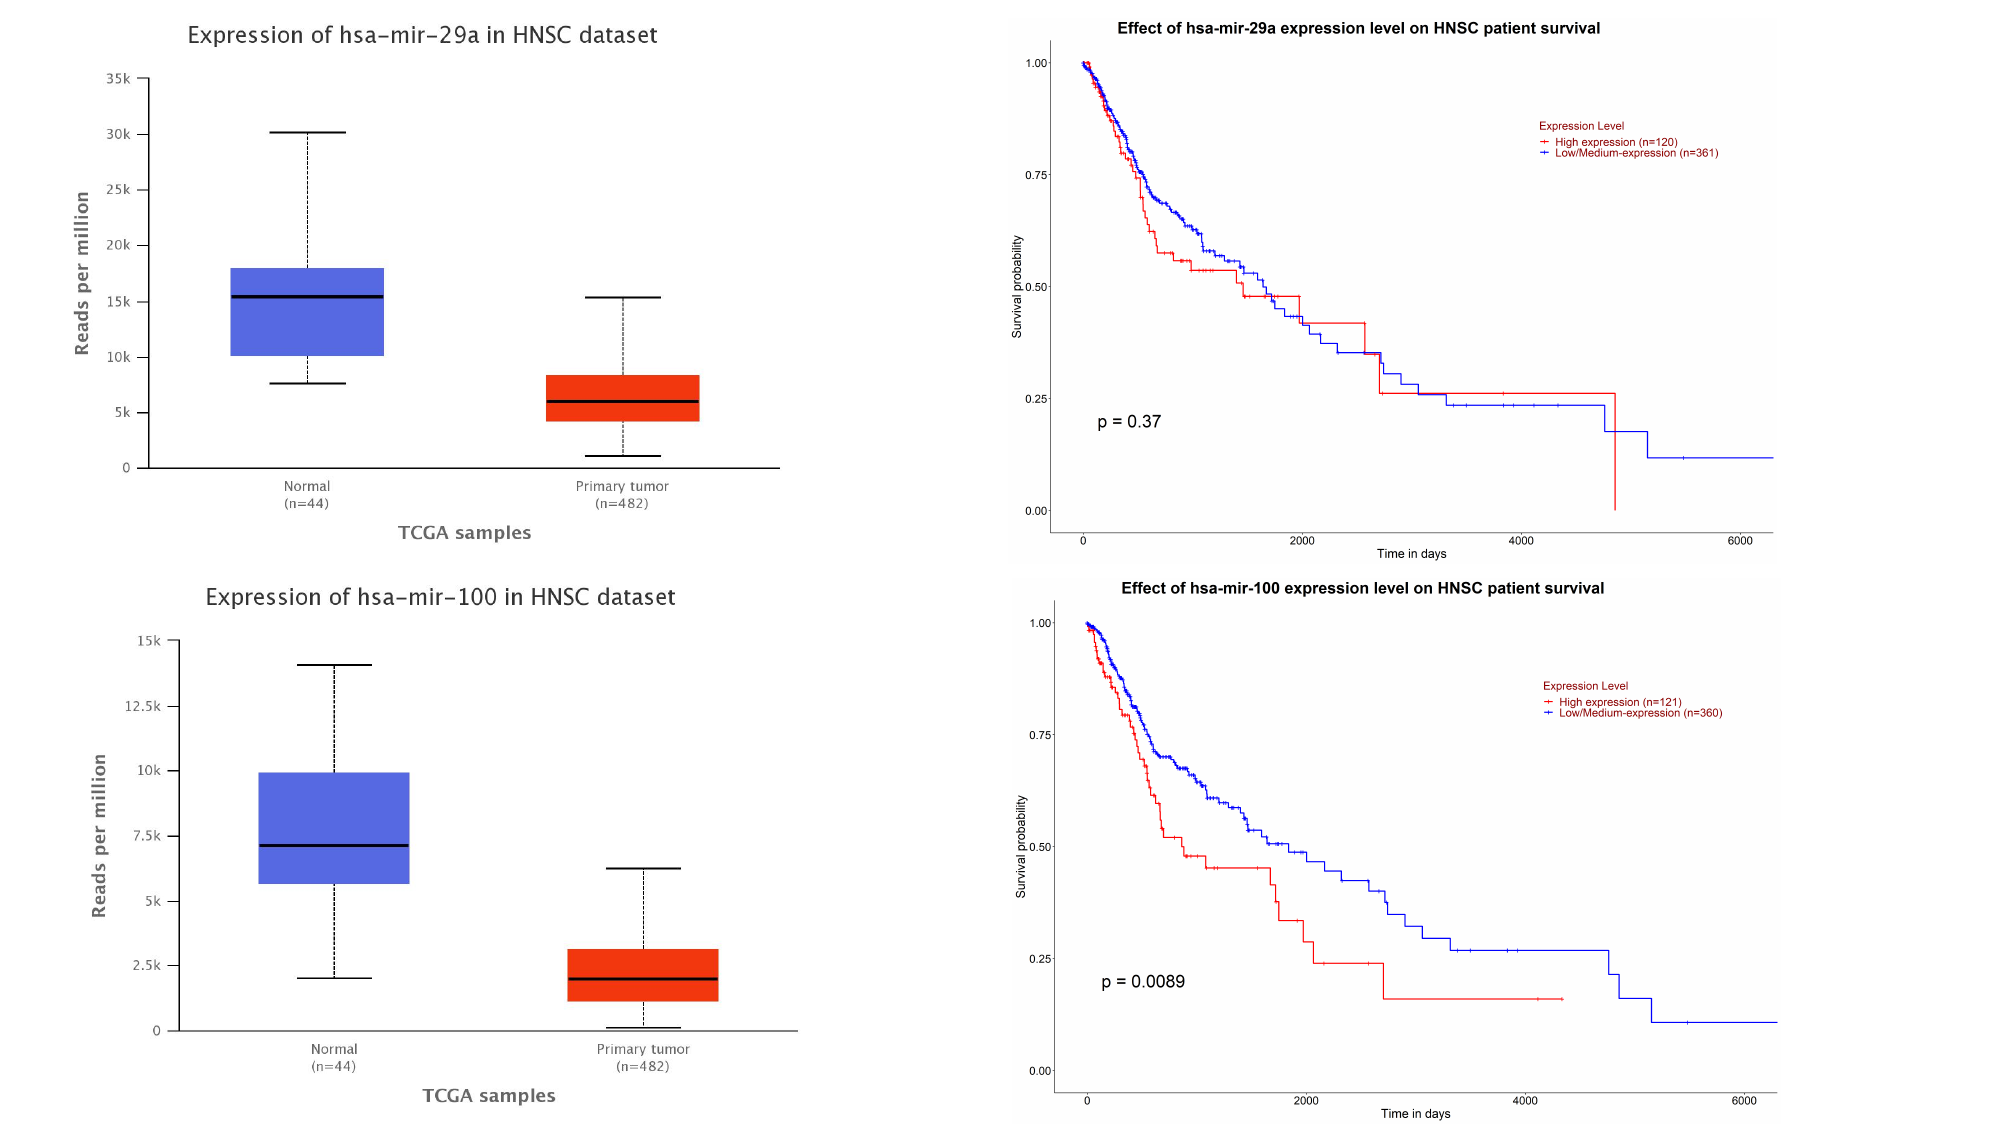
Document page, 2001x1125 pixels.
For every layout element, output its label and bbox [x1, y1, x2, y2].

picture [1012, 578, 1781, 1124]
picture [53, 13, 792, 567]
picture [1008, 18, 1777, 565]
picture [71, 575, 810, 1125]
